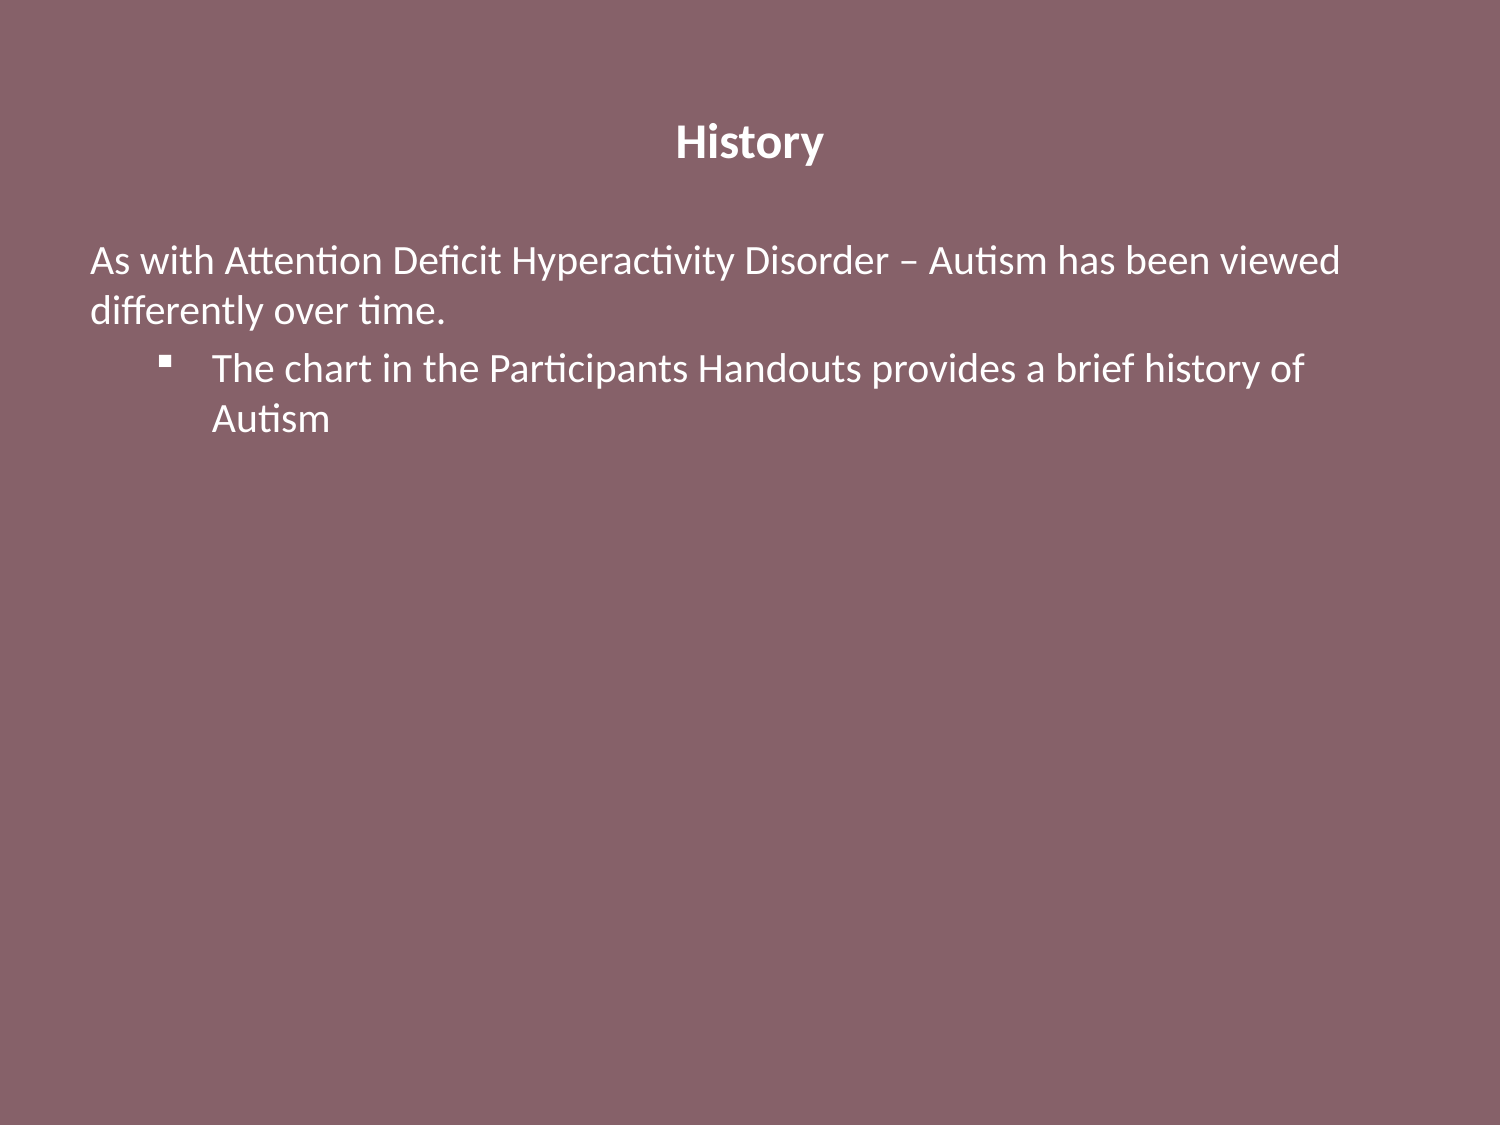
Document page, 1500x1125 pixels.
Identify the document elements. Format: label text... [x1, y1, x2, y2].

list As with Attention Deficit Hyperactivity Disorder – Autism has been viewed differently over time. The chart in the Participants Handouts provides a brief history of Autism [75, 224, 1425, 1005]
title History [75, 45, 1425, 224]
